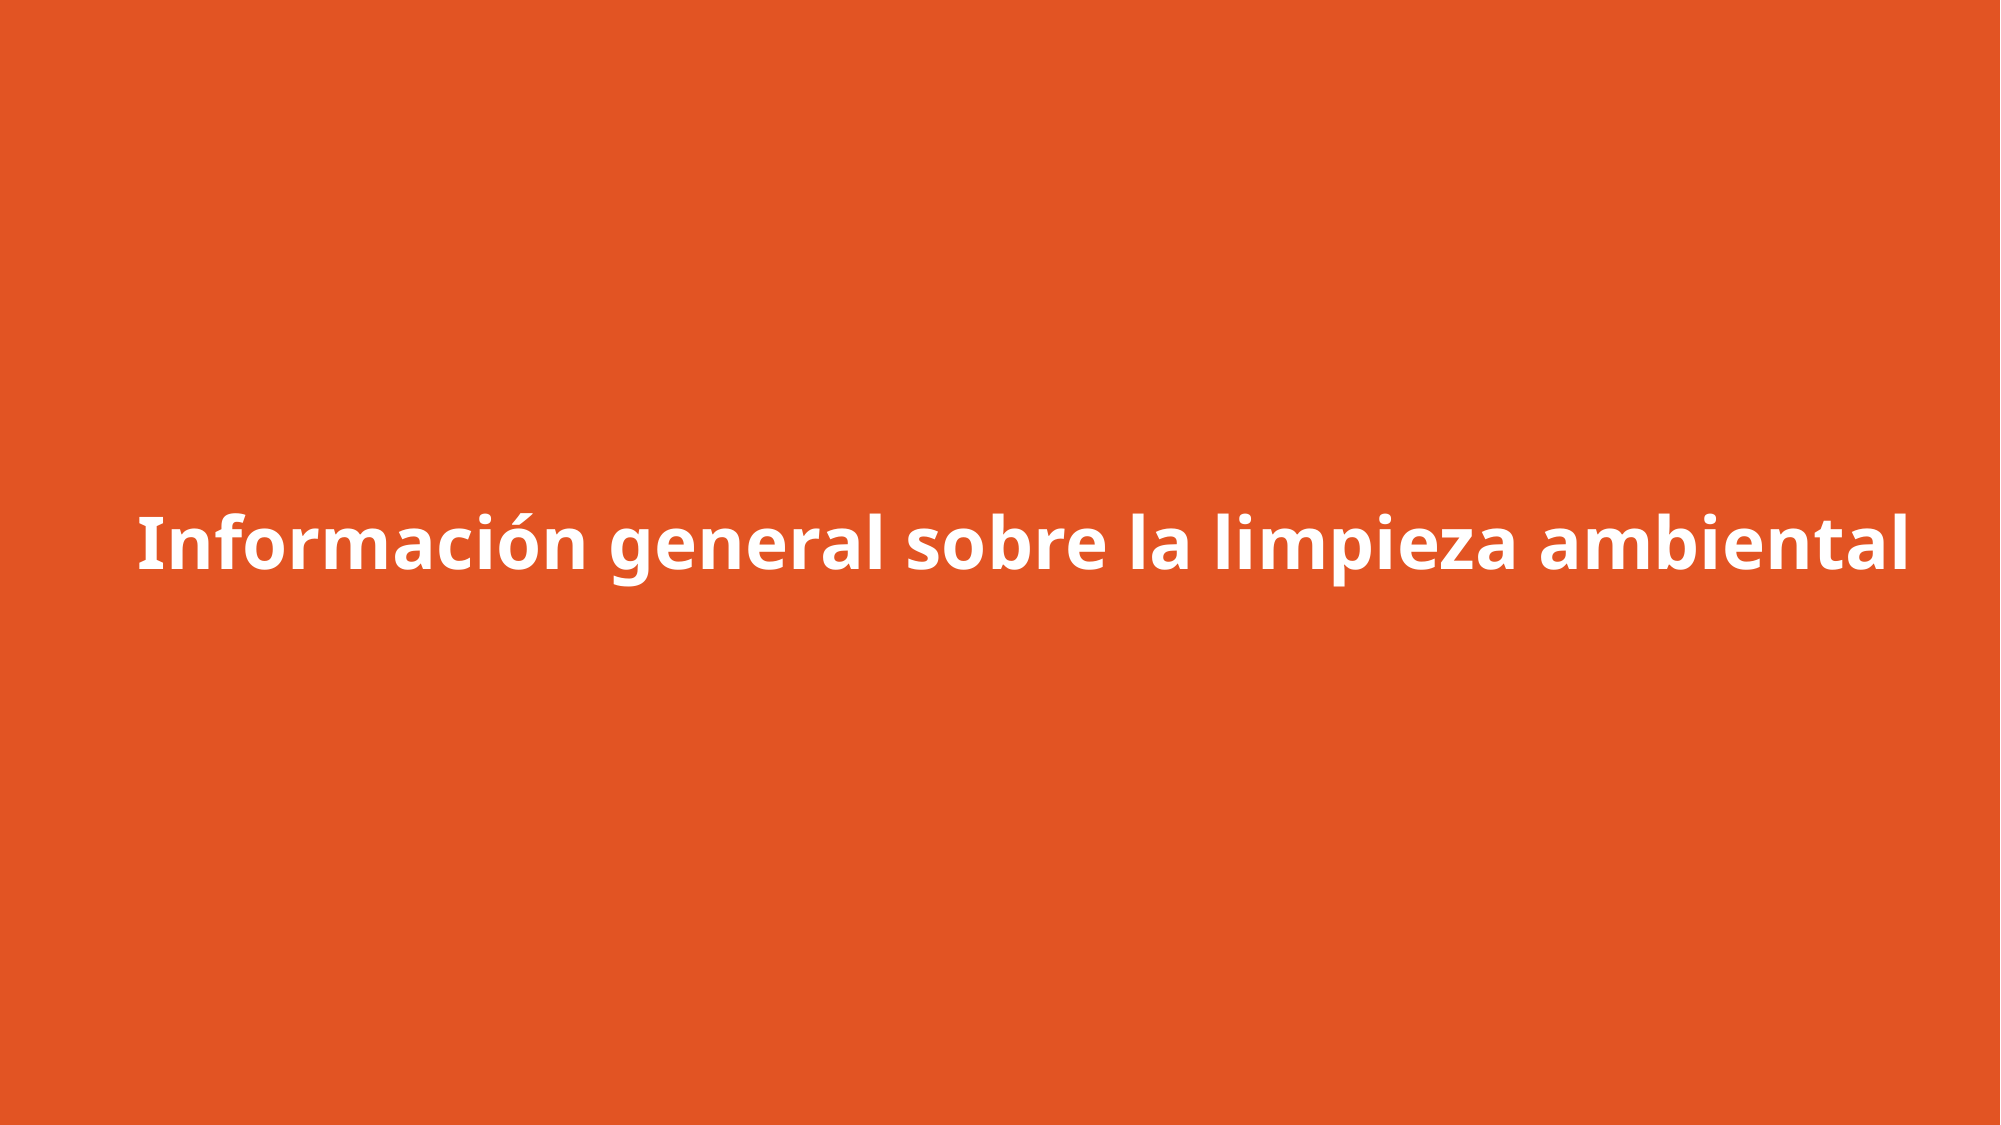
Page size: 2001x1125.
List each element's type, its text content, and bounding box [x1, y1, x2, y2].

title Información general sobre la limpieza ambiental [122, 445, 1937, 592]
